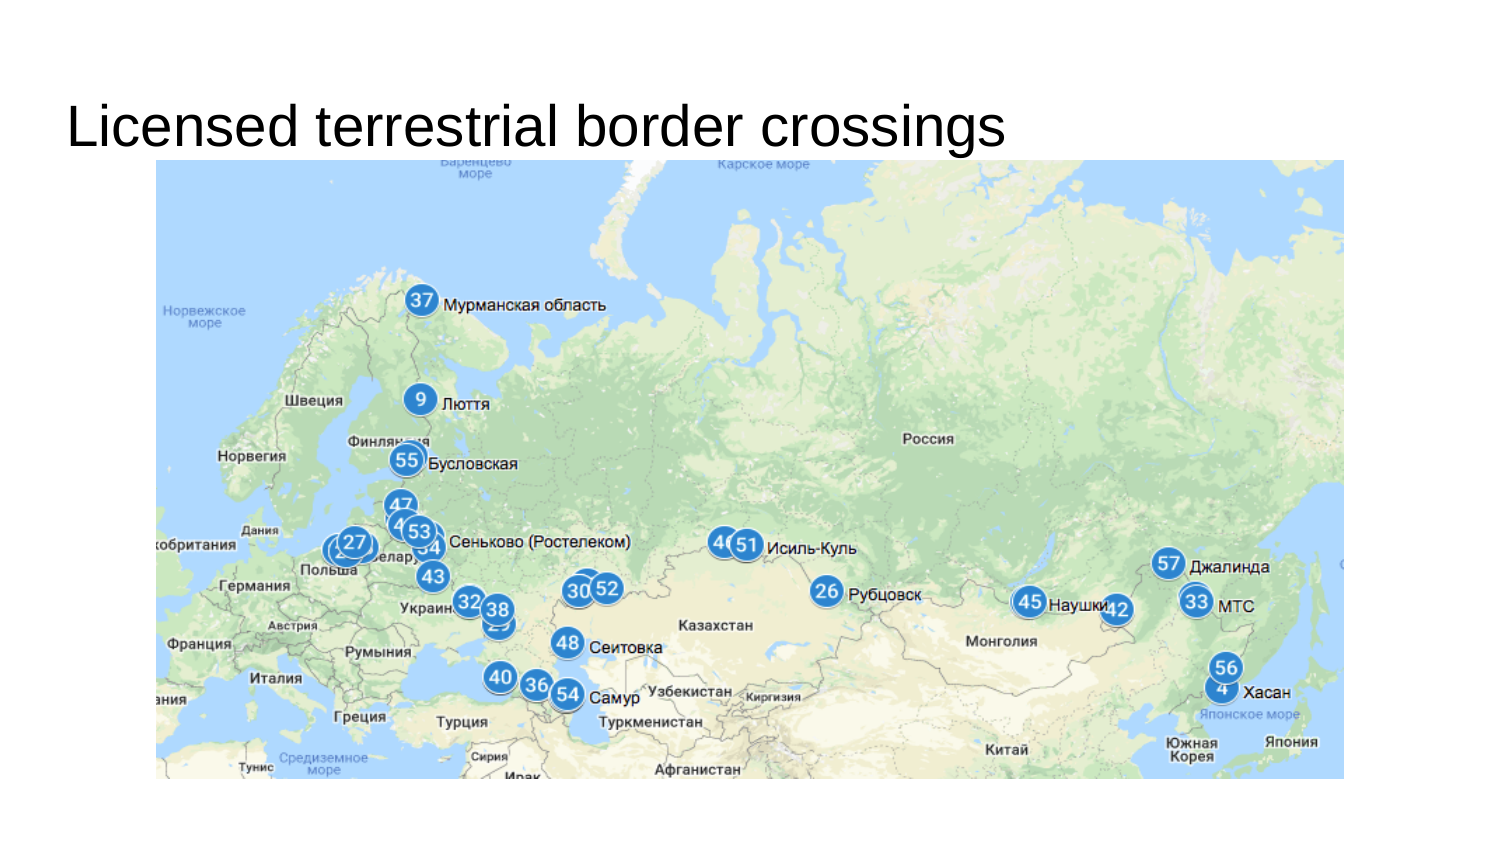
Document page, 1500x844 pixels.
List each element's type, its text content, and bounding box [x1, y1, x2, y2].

title Licensed terrestrial border crossings [51, 72, 1449, 167]
picture [156, 159, 1344, 779]
